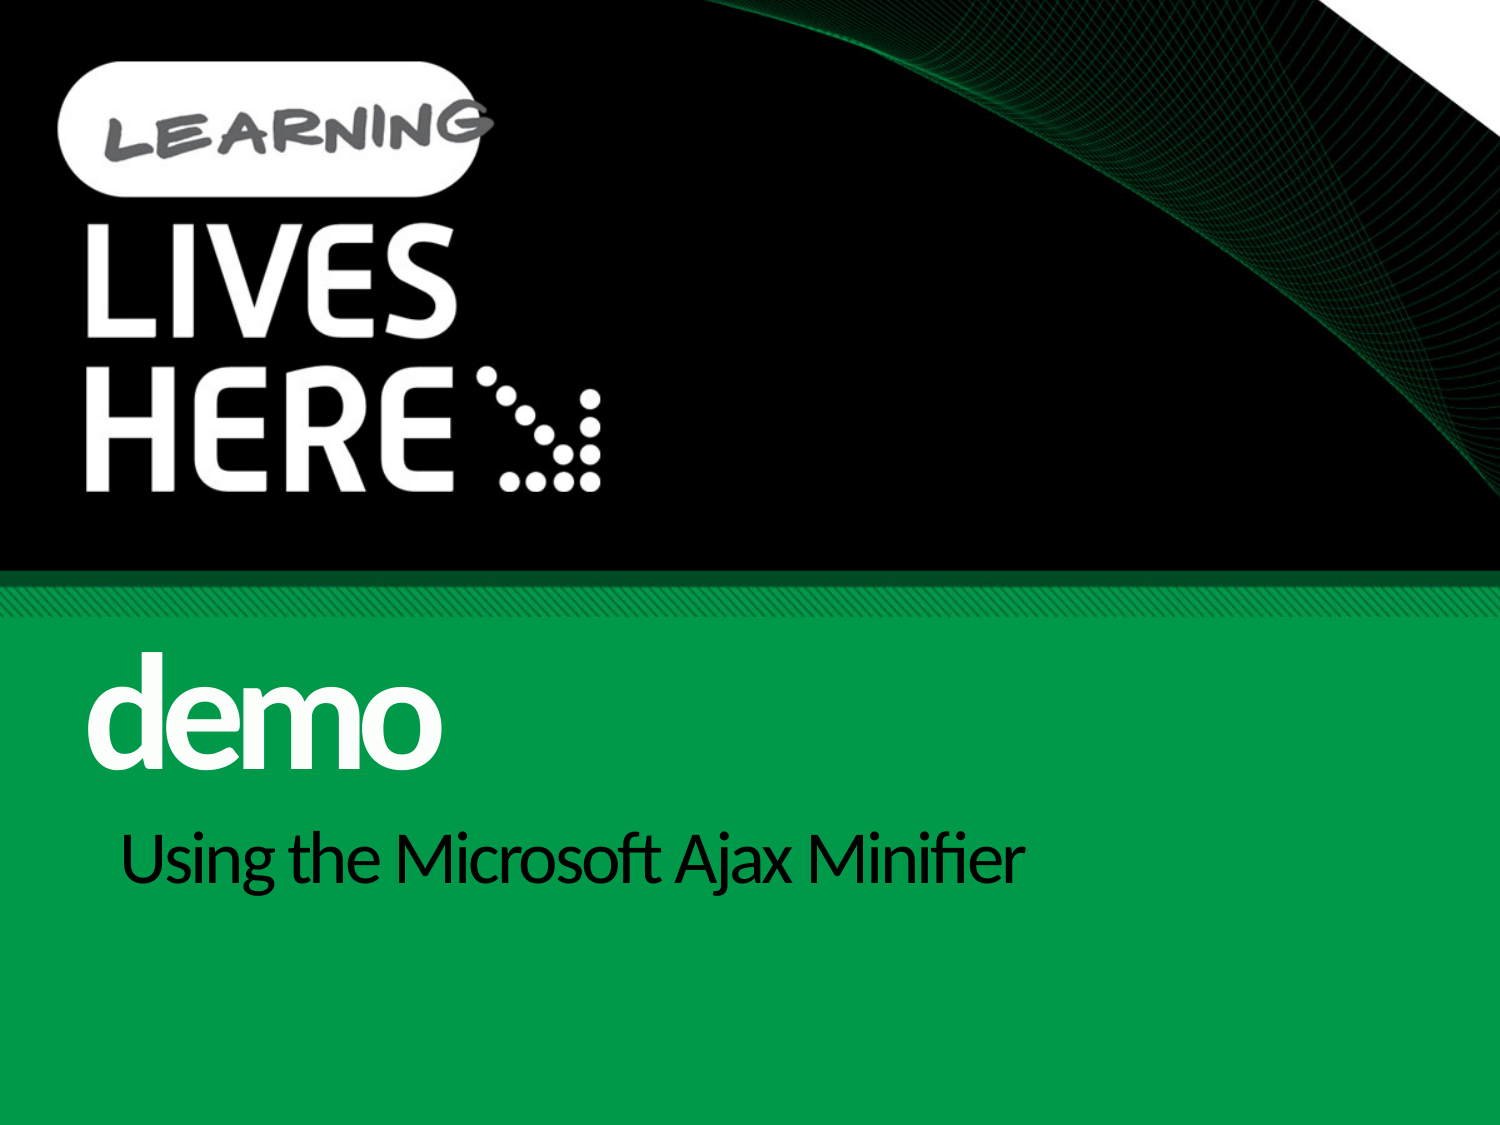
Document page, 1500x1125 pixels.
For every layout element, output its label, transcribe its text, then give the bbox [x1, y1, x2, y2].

picture [0, 0, 1500, 1125]
title Using the Microsoft Ajax Minifier [119, 818, 1375, 943]
list demo [83, 625, 1344, 800]
